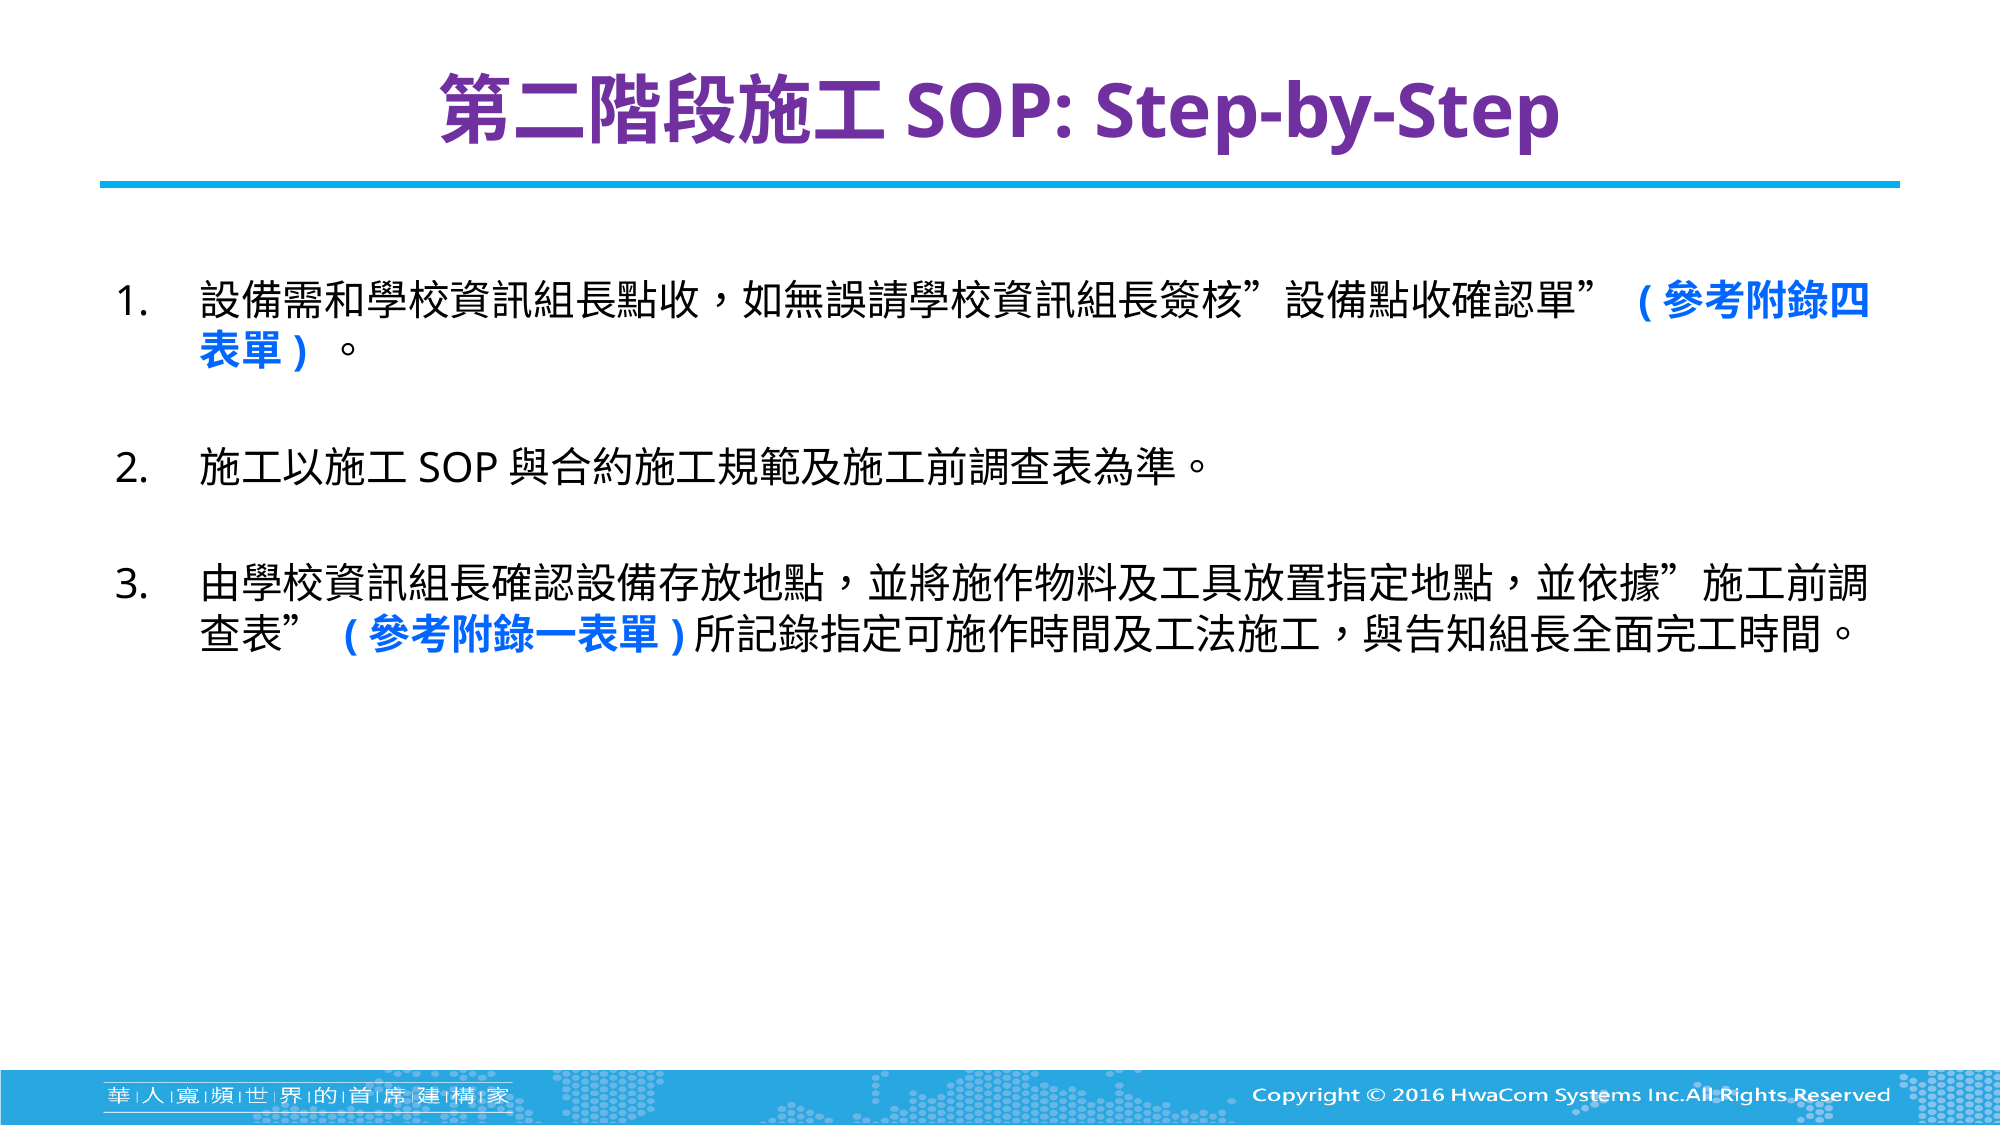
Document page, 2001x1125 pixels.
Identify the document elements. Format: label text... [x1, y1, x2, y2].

title 第二階段施工SOP: Step-by-Step [99, 45, 1900, 171]
list 設備需和學校資訊組長點收，如無誤請學校資訊組長簽核”設備點收確認單” (參考附錄四表單) 。 施工以施工SOP與合約施工規範及施工前調查表為準。 由學校資訊組長確認設備存放地點，並將施作物料及工具放置指定地點，並依據”施工前調查表” (參考附錄一表單)所記錄指定可施作時間及工法施工，與告知組長全面完工時間。 [99, 208, 1900, 1057]
picture [0, 1070, 2000, 1125]
